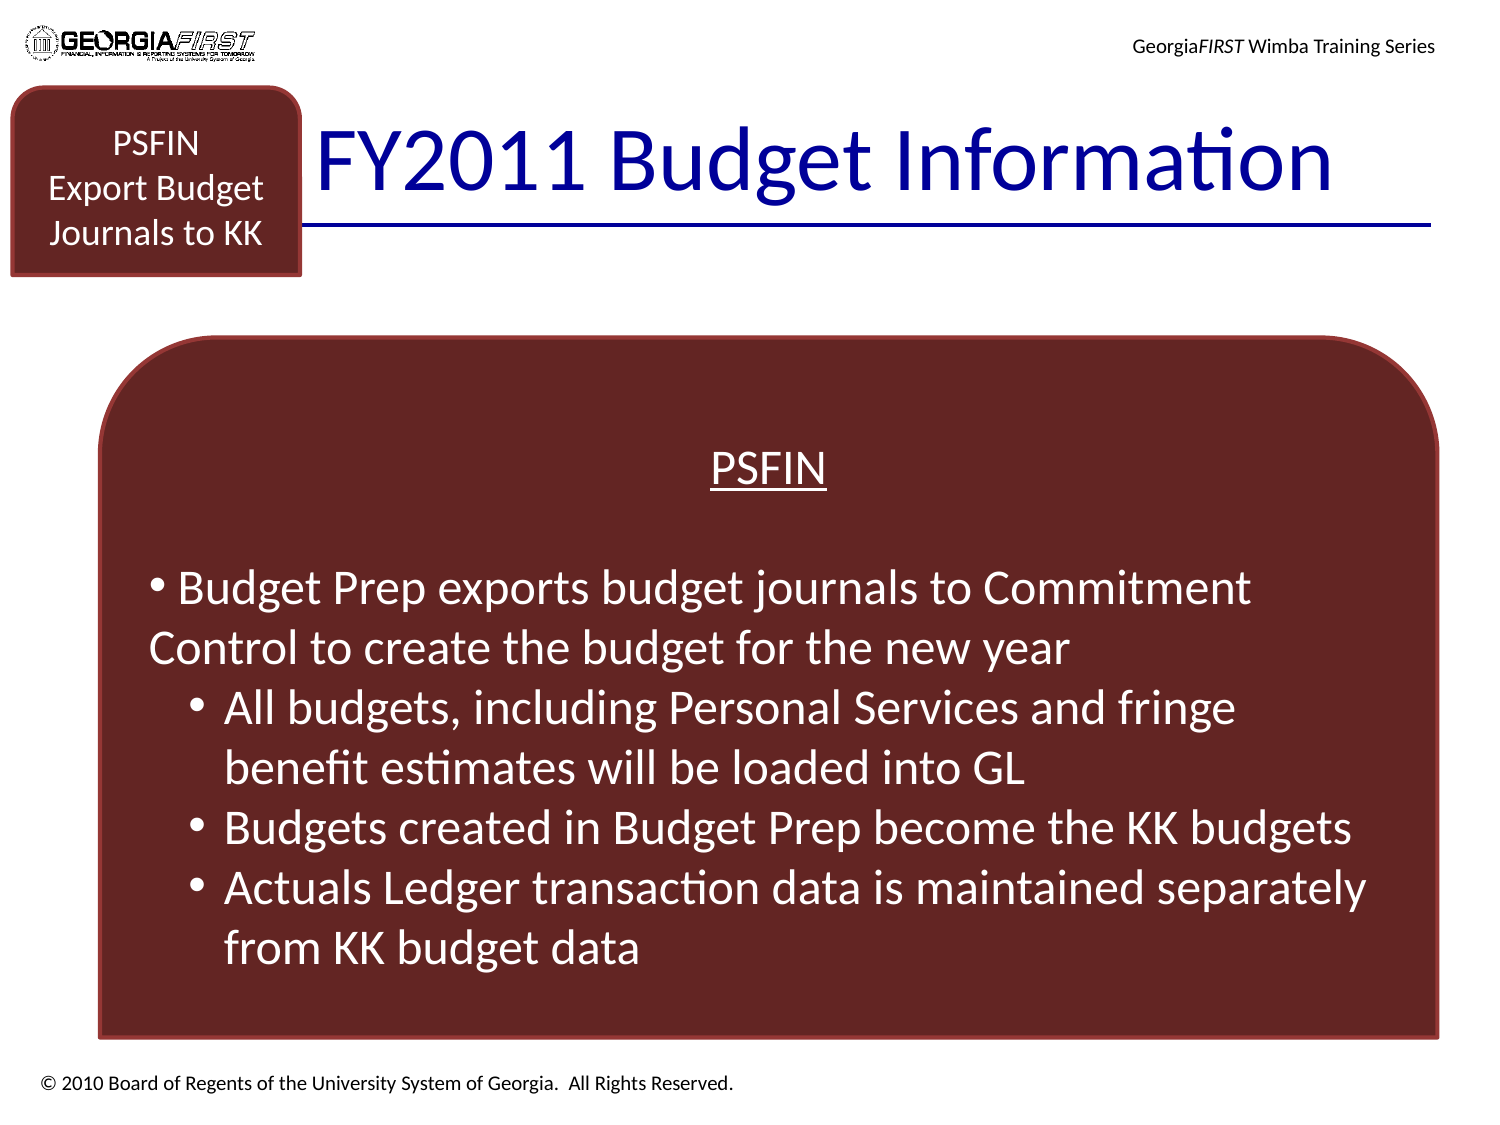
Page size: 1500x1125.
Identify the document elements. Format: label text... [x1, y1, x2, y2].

title FY2011 Budget Information [300, 75, 1475, 233]
picture [24, 24, 255, 63]
text_box PSFIN Budget Prep exports budget journals to Commitment Control to create the budget for the new year All budgets, including Personal Services and fringe benefit estimates will be loaded into GL Budgets created in Budget Prep become the KK budgets Actuals Ledger transaction data is maintained separately from KK budget data [97, 335, 1440, 1040]
text_box PSFIN Export Budget Journals to KK [10, 85, 303, 278]
